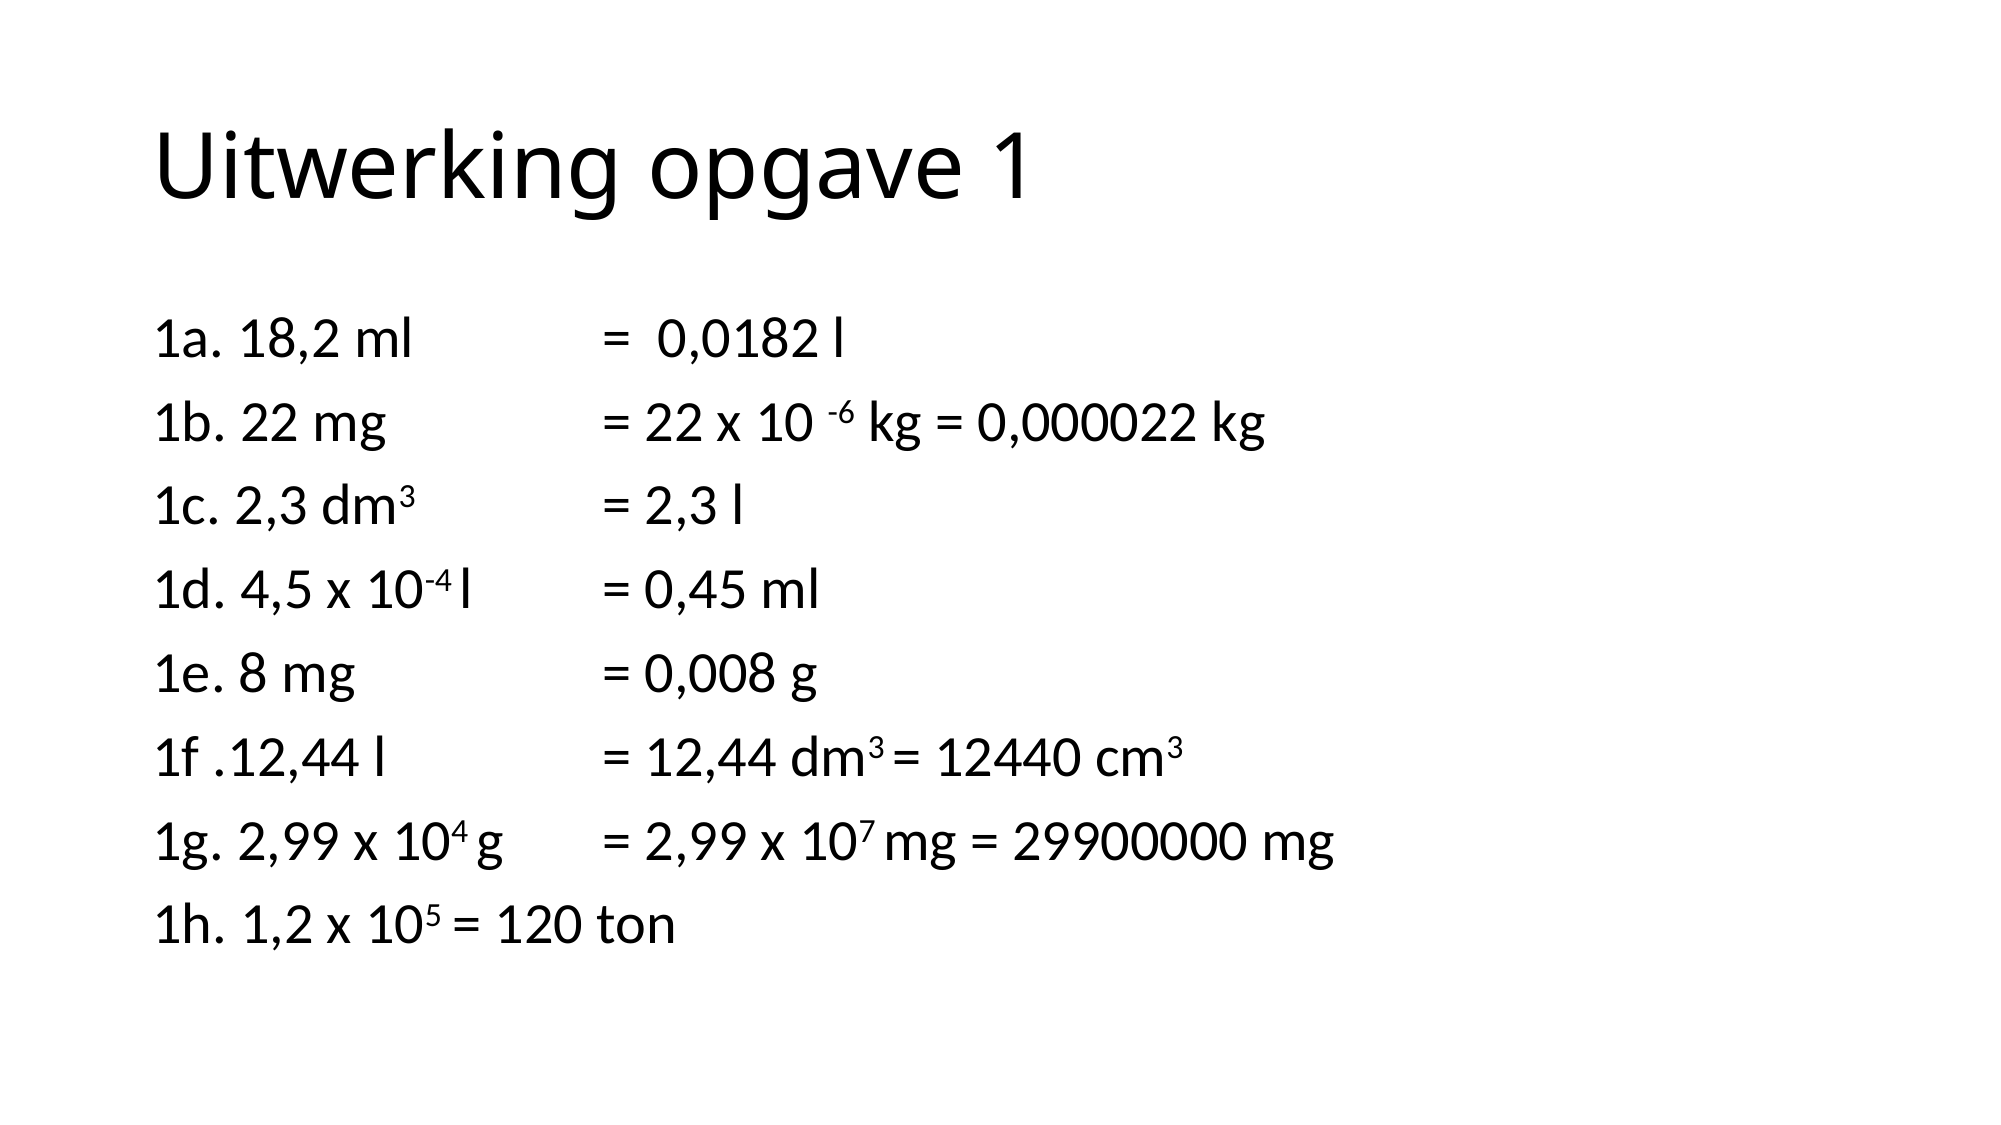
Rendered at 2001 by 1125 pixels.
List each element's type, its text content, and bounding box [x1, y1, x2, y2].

title Uitwerking opgave 1 [137, 59, 1863, 278]
list 1a. 18,2 ml = 0,0182 l 1b. 22 mg = 22 x 10 -6 kg = 0,000022 kg 1c. 2,3 dm3 = 2,3 l 1d. 4,5 x 10-4 l = 0,45 ml 1e. 8 mg = 0,008 g 1f .12,44 l = 12,44 dm3 = 12440 cm3 1g. 2,99 x 104 g = 2,99 x 107 mg = 29900000 mg 1h. 1,2 x 105 = 120 ton [137, 299, 1863, 1014]
